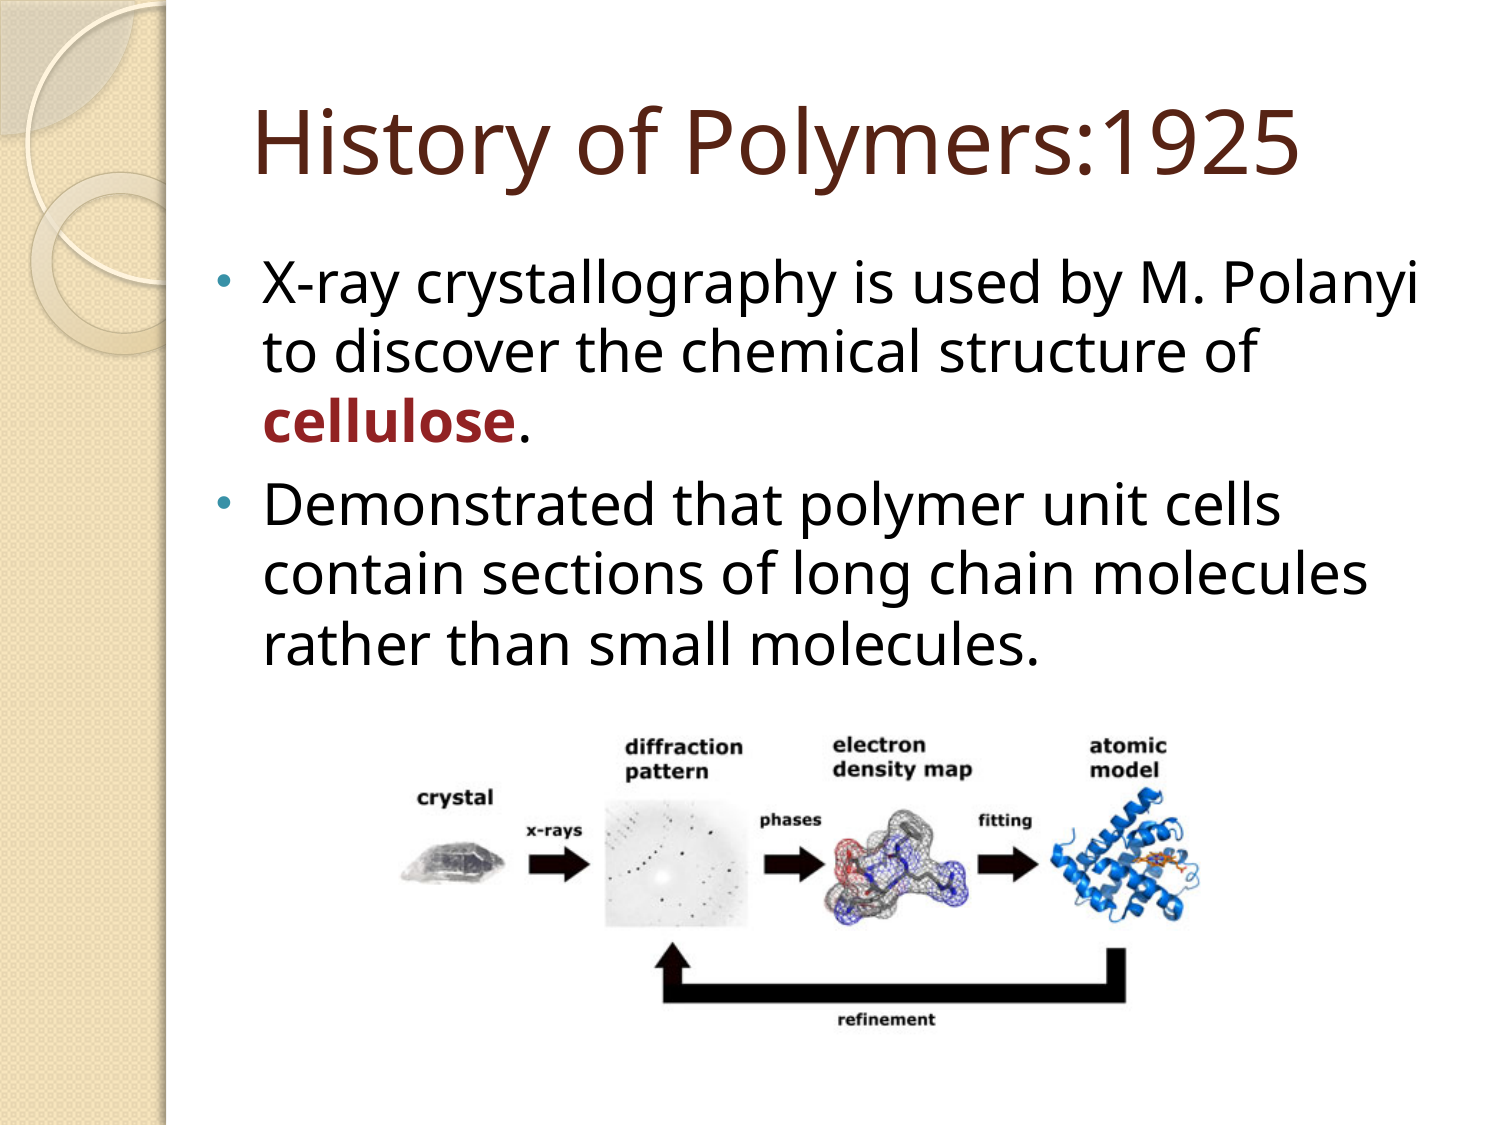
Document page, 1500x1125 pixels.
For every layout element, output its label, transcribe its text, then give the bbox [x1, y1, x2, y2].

picture [387, 724, 1211, 1053]
list X-ray crystallography is used by M. Polanyi to discover the chemical structure of cellulose. Demonstrated that polymer unit cells contain sections of long chain molecules rather than small molecules. [187, 237, 1463, 738]
title History of Polymers:1925 [235, 45, 1466, 233]
